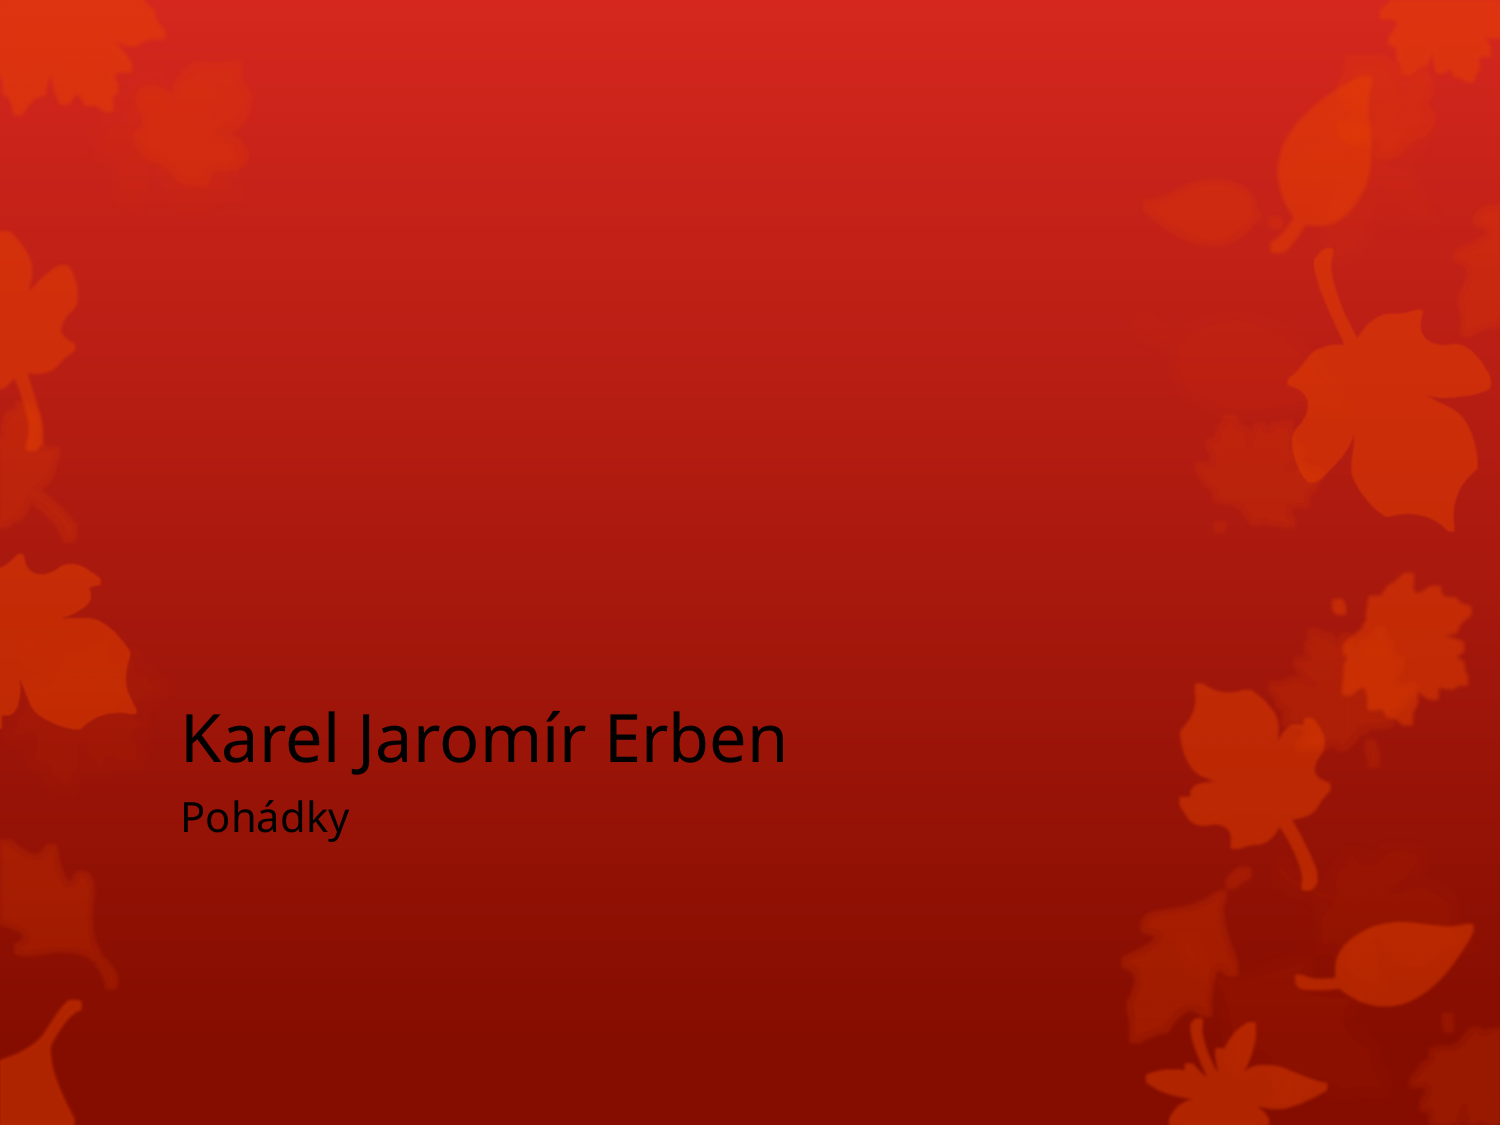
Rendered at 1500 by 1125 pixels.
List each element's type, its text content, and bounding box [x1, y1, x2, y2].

title Karel Jaromír Erben [165, 542, 1334, 783]
subtitle Pohádky [165, 783, 1334, 925]
